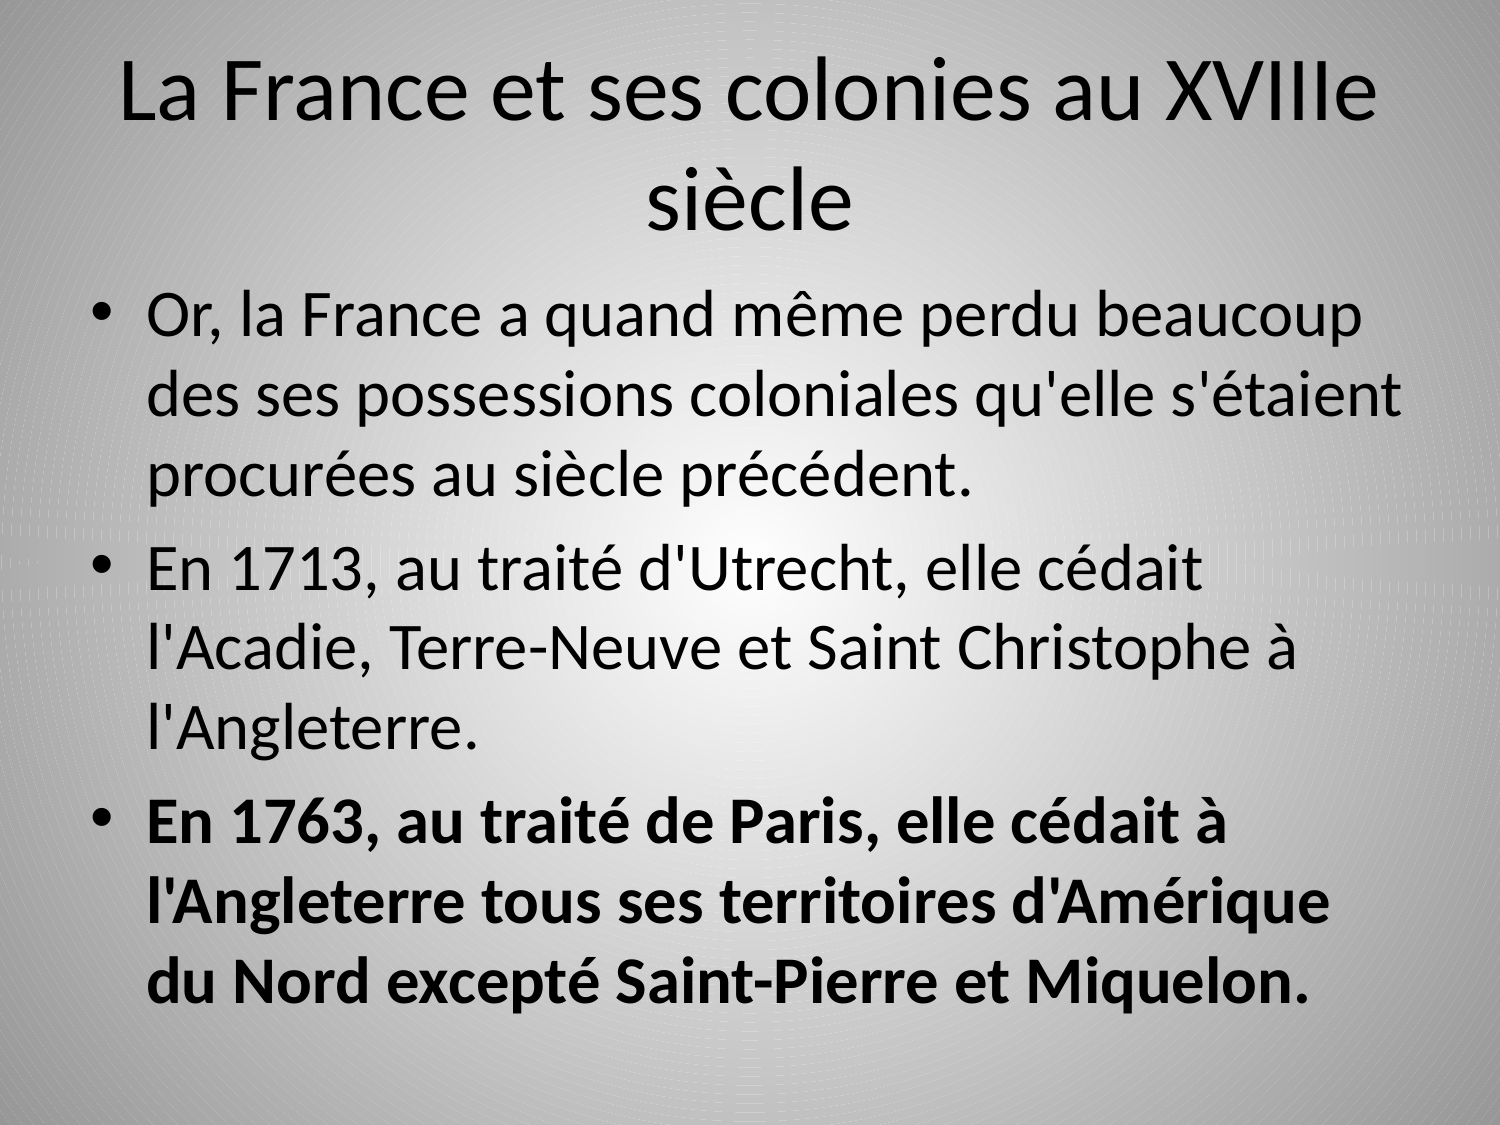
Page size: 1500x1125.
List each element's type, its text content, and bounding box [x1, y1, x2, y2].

list Or, la France a quand même perdu beaucoup des ses possessions coloniales qu'elle s'étaient procurées au siècle précédent. En 1713, au traité d'Utrecht, elle cédait l'Acadie, Terre-Neuve et Saint Christophe à l'Angleterre. En 1763, au traité de Paris, elle cédait à l'Angleterre tous ses territoires d'Amérique du Nord excepté Saint-Pierre et Miquelon. [75, 262, 1425, 1005]
title La France et ses colonies au XVIIIe siècle [75, 45, 1425, 233]
